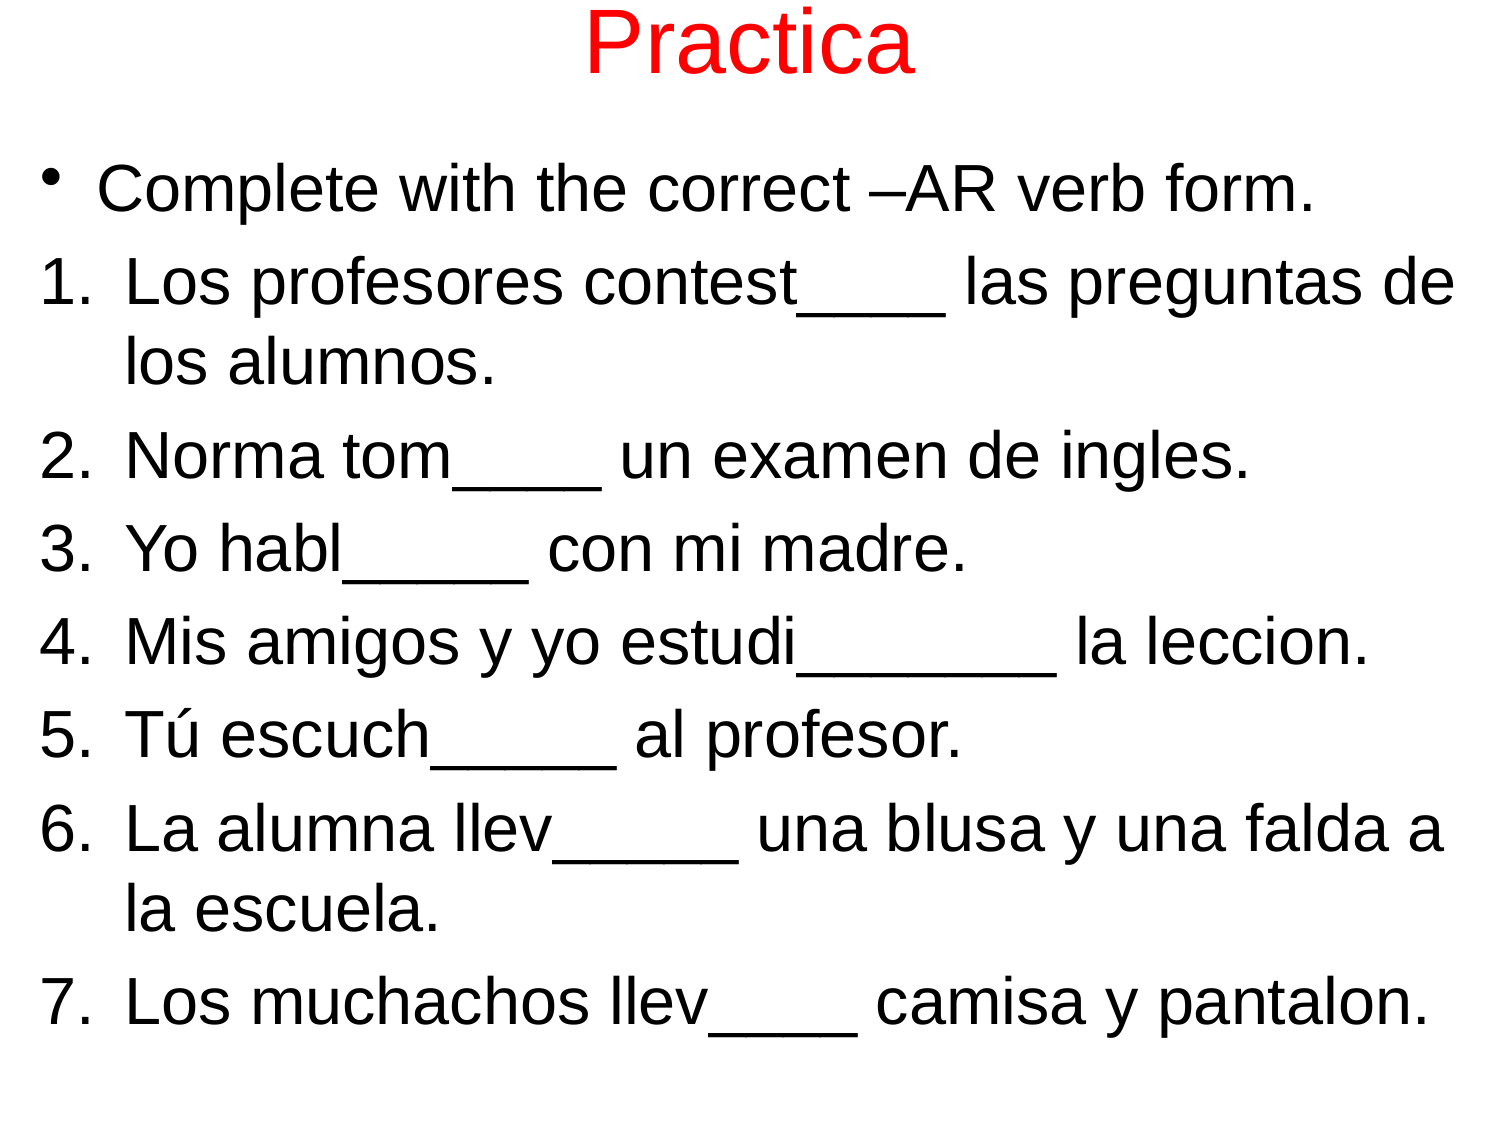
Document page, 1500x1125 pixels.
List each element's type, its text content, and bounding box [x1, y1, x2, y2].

text_box Practica [74, 0, 1425, 163]
text_box Complete with the correct –AR verb form. Los profesores contest____ las preguntas de los alumnos. Norma tom____ un examen de ingles. Yo habl_____ con mi madre. Mis amigos y yo estudi_______ la leccion. Tú escuch_____ al profesor. La alumna llev_____ una blusa y una falda a la escuela. Los muchachos llev____ camisa y pantalon. [24, 137, 1500, 880]
